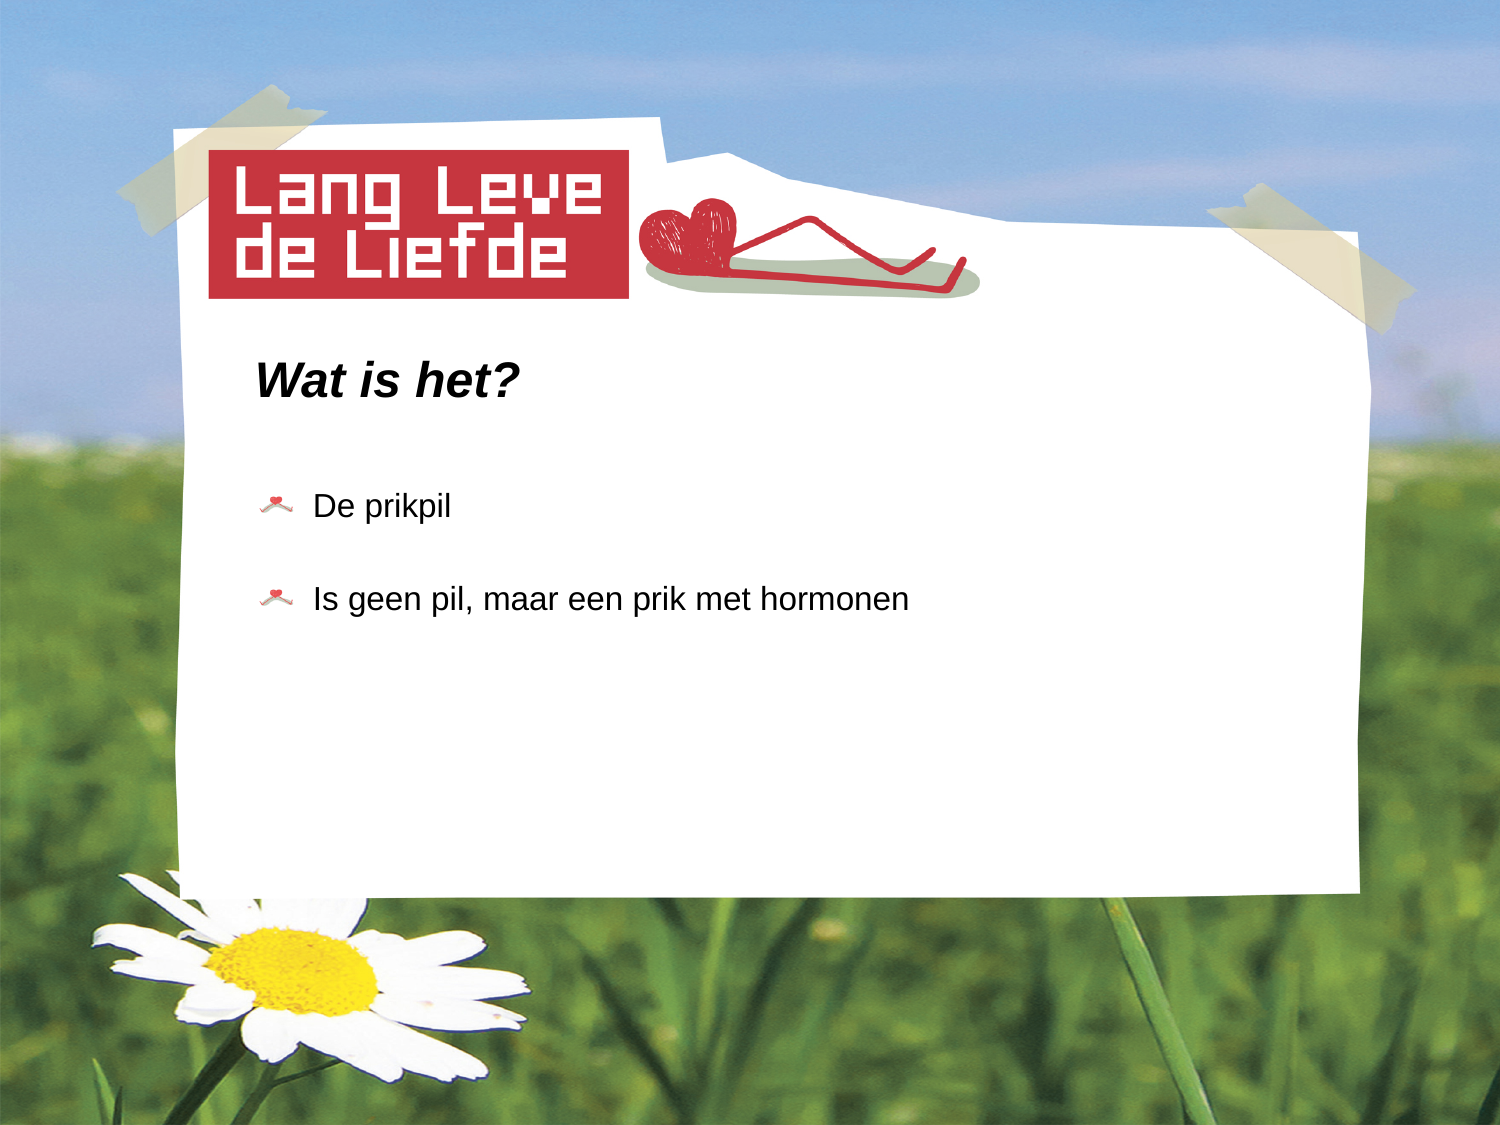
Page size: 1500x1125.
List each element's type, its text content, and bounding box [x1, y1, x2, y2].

picture [0, 0, 1500, 1125]
list Wat is het? De prikpil Is geen pil, maar een prik met hormonen [239, 339, 1308, 879]
